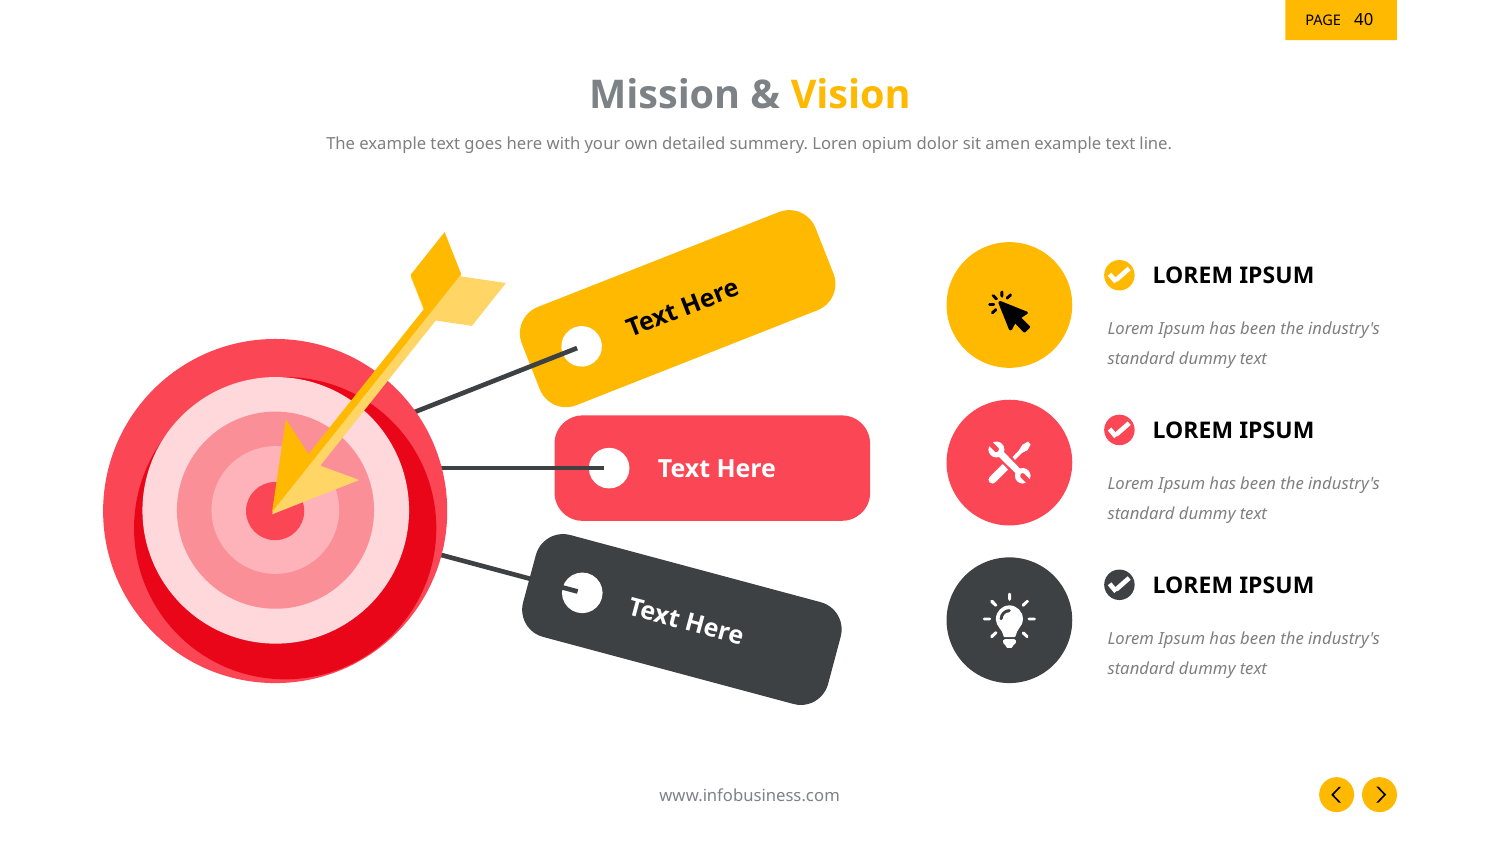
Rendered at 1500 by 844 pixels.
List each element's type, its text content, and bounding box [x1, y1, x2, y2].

text_box [1027, 617, 1037, 621]
text_box [991, 308, 997, 315]
text_box [1003, 639, 1016, 648]
text_box [998, 301, 1031, 333]
text_box [988, 441, 1031, 484]
text_box [946, 399, 1073, 526]
subtitle The example text goes here with your own detailed summery. Loren opium dolor sit amen example text line. [103, 134, 1397, 153]
text_box [1022, 631, 1029, 639]
text_box [946, 242, 1073, 368]
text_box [1095, 564, 1398, 671]
footer www.infobusiness.com [628, 772, 872, 818]
text_box [1006, 293, 1012, 300]
text_box [982, 617, 992, 621]
title Mission & Vision [103, 58, 1397, 134]
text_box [1095, 255, 1398, 362]
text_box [102, 194, 871, 719]
text_box [995, 605, 1023, 638]
text_box [990, 631, 998, 639]
text_box [991, 294, 998, 301]
text_box [990, 600, 998, 607]
text_box [1022, 599, 1029, 607]
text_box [1095, 409, 1398, 516]
text_box [946, 557, 1073, 684]
slide_number ‹#› [1342, 8, 1401, 32]
